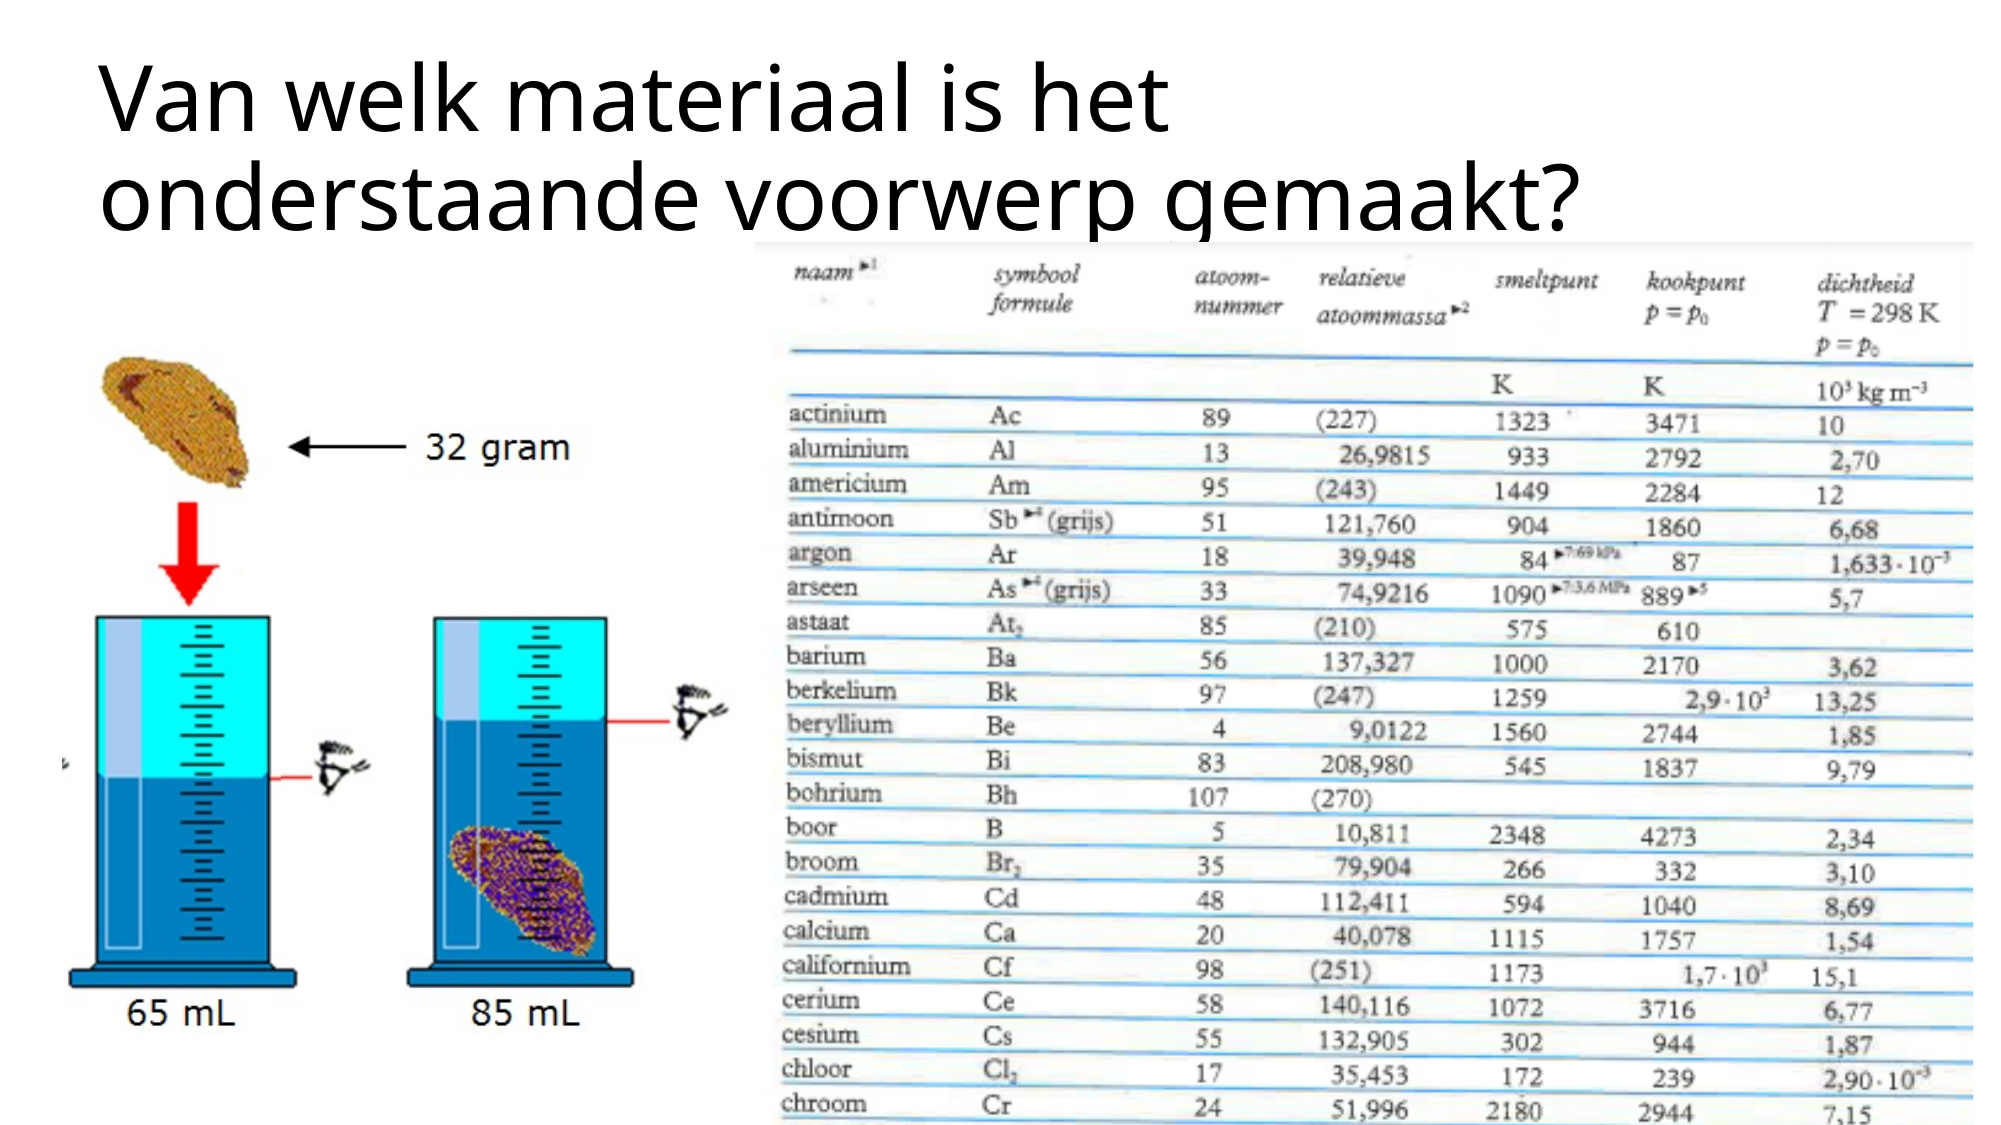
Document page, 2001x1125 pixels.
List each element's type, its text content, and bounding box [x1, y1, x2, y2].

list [62, 348, 738, 1054]
title Van welk materiaal is het onderstaande voorwerp gemaakt? [83, 42, 1809, 261]
picture [754, 242, 1974, 1125]
